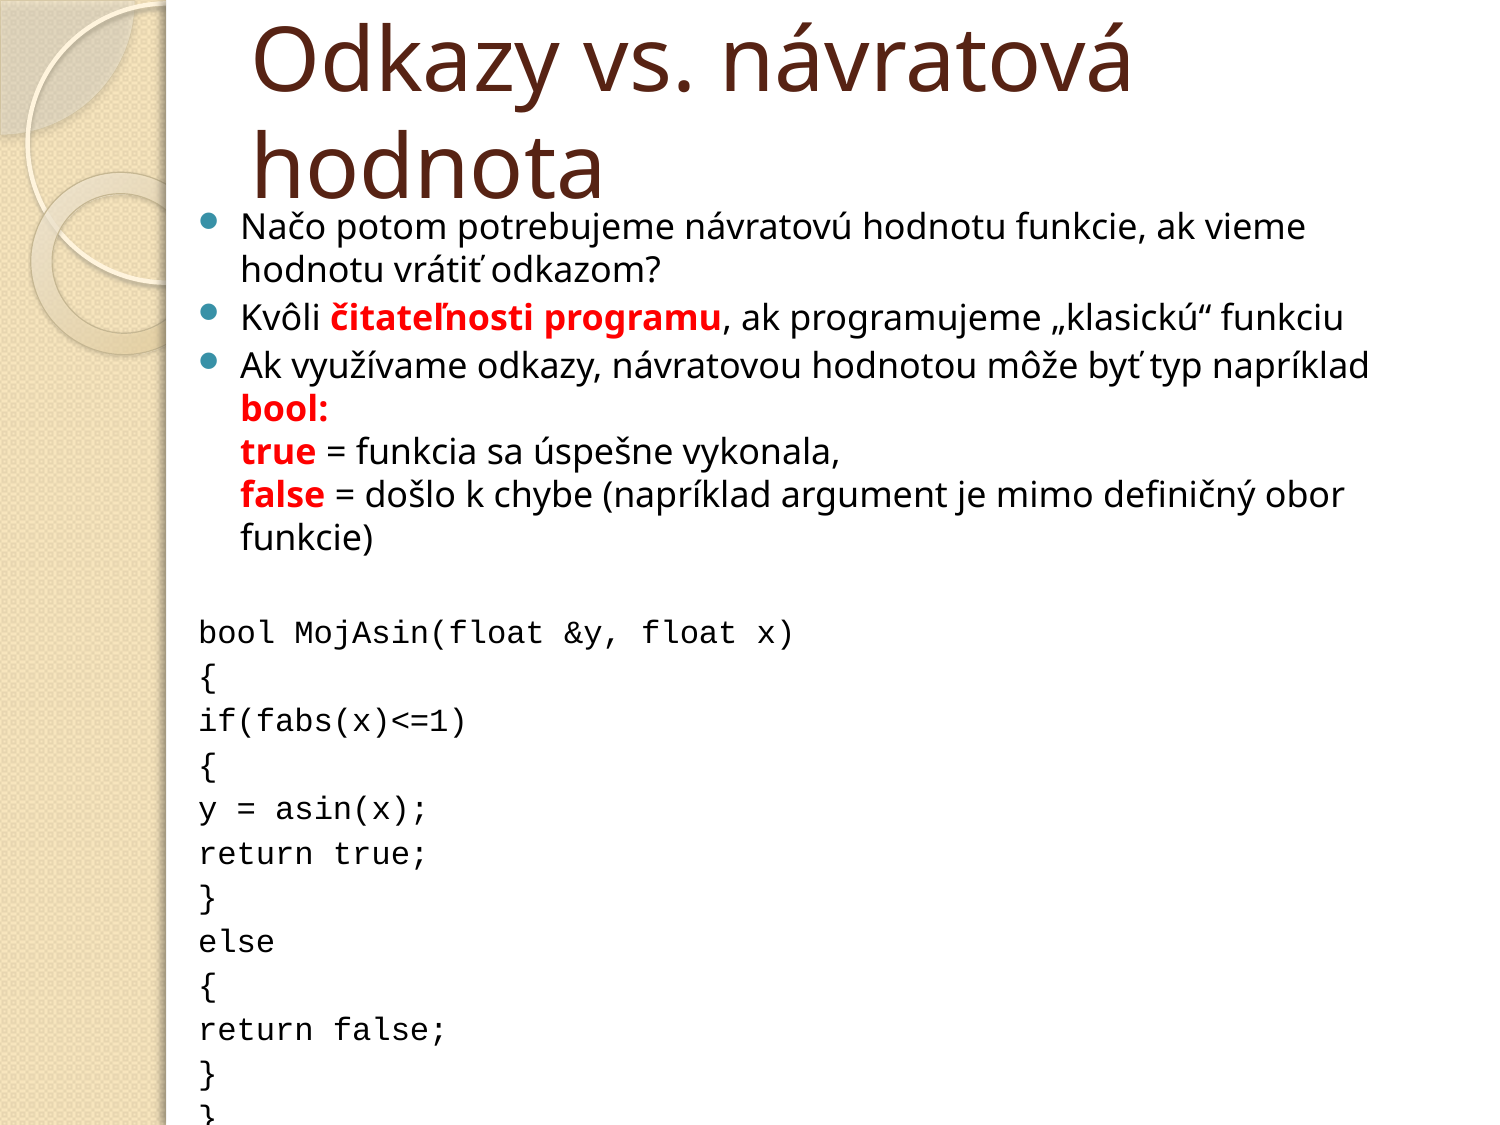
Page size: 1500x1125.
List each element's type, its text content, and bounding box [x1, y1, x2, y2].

list Načo potom potrebujeme návratovú hodnotu funkcie, ak vieme hodnotu vrátiť odkazom? Kvôli čitateľnosti programu, ak programujeme „klasickú“ funkciu Ak využívame odkazy, návratovou hodnotou môže byť typ napríklad bool: true = funkcia sa úspešne vykonala, false = došlo k chybe (napríklad argument je mimo definičný obor funkcie) bool MojAsin(float &y, float x) { if(fabs(x)<=1) { y = asin(x); return true; } else { return false; } } [171, 196, 1466, 1125]
title Odkazy vs. návratová hodnota [235, 45, 1466, 173]
